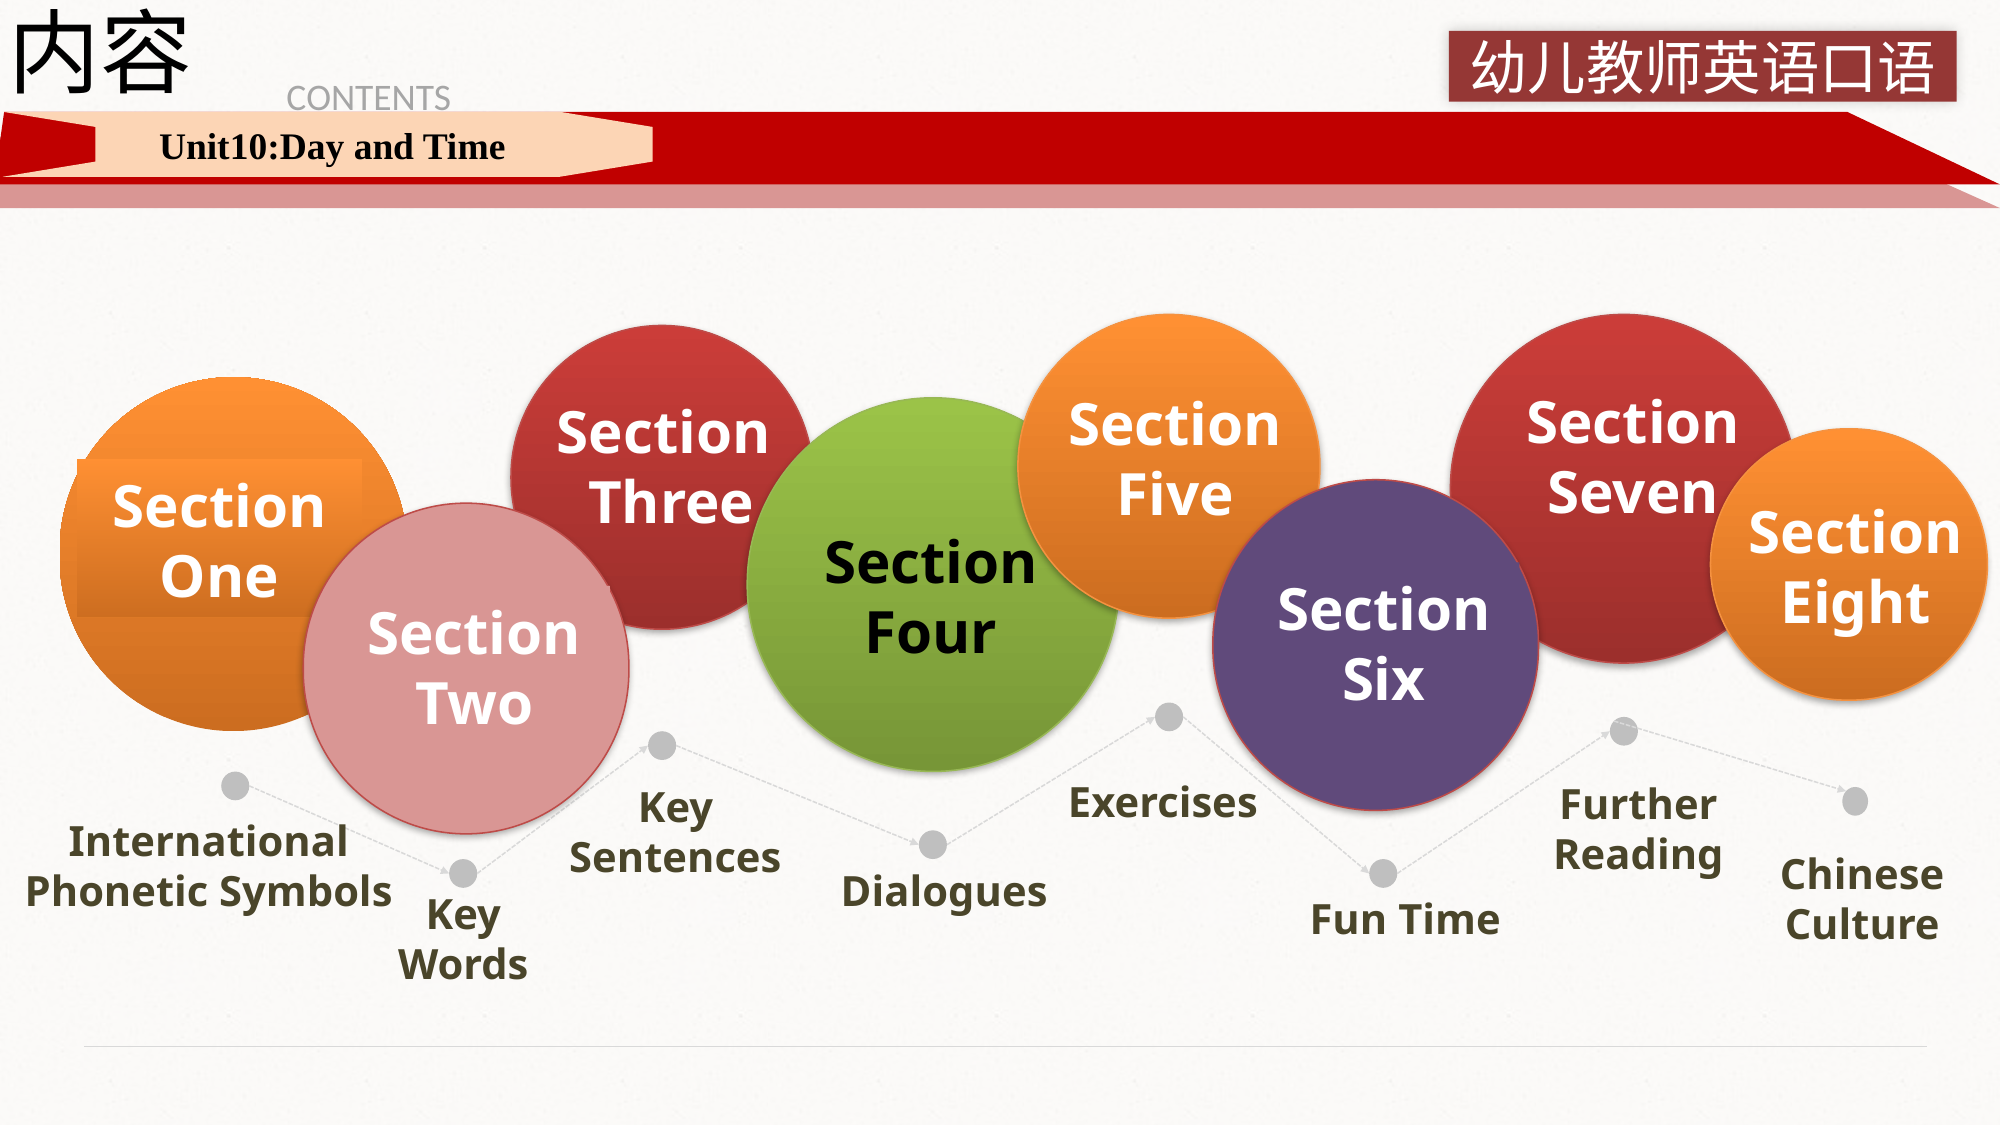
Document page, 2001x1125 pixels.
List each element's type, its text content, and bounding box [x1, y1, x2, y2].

text_box [0, 109, 2000, 187]
text_box CONTENTS [184, 64, 553, 109]
text_box Unit10:Day and Time [0, 109, 655, 179]
text_box 幼儿教师英语口语 [1448, 30, 1957, 102]
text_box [11, 314, 1993, 1047]
text_box [0, 187, 2000, 211]
text_box 内容 [0, 0, 571, 111]
